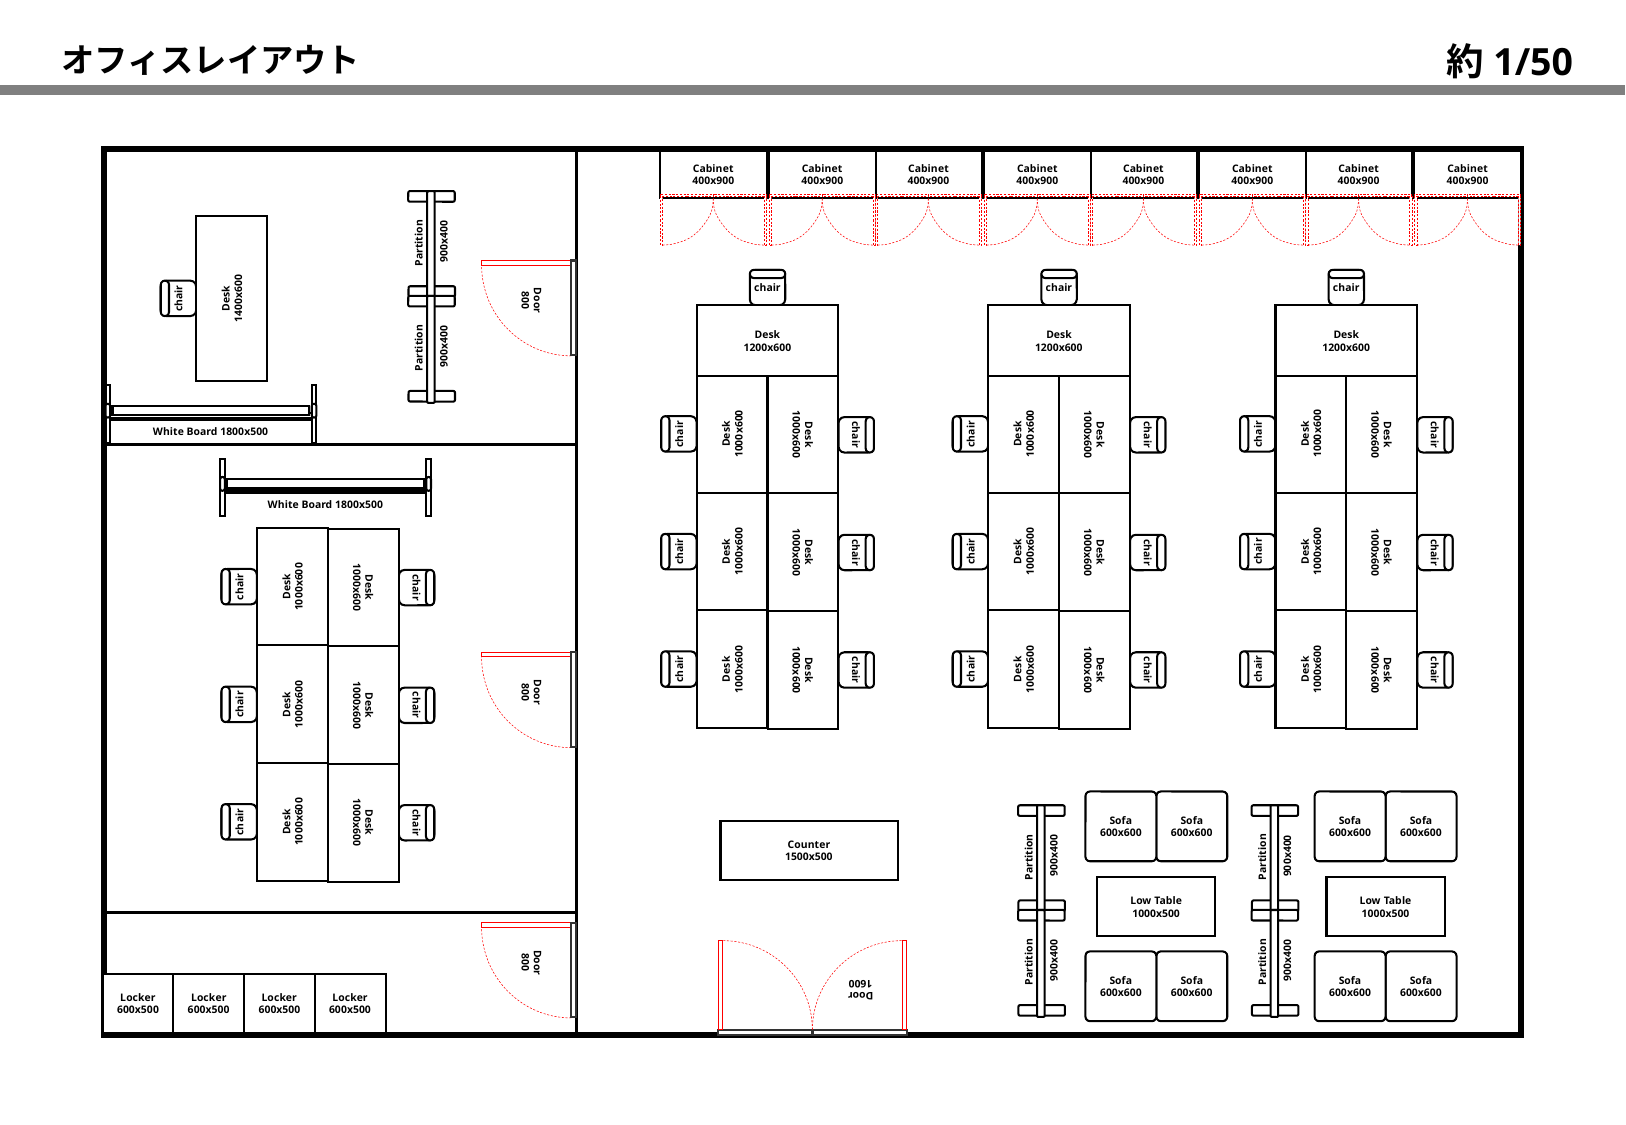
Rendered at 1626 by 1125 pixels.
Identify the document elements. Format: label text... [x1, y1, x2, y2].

text_box Sofa 600x600 [1085, 791, 1157, 862]
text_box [1306, 150, 1412, 245]
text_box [952, 269, 1166, 730]
text_box Sofa 600x600 [1314, 951, 1386, 1022]
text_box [1240, 269, 1453, 730]
text_box オフィスレイアウト [47, 31, 376, 85]
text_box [768, 150, 876, 245]
text_box Sofa 600x600 [1156, 791, 1228, 862]
text_box Low Table 1000x500 [1326, 877, 1445, 937]
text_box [660, 150, 767, 245]
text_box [220, 458, 431, 518]
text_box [984, 150, 1091, 245]
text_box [1091, 150, 1197, 245]
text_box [481, 652, 577, 748]
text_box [876, 150, 982, 245]
text_box Sofa 600x600 [1386, 791, 1457, 862]
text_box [131, 245, 297, 352]
text_box Counter 1500x500 [720, 820, 898, 880]
text_box 約1/50 [1432, 30, 1589, 85]
text_box Locker 600x500 [173, 973, 244, 1033]
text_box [718, 940, 907, 1036]
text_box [988, 835, 1095, 883]
text_box Sofa 600x600 [1085, 951, 1157, 1022]
text_box Locker 600x500 [102, 973, 173, 1033]
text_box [988, 940, 1095, 987]
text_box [661, 269, 874, 730]
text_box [378, 221, 486, 269]
text_box Sofa 600x600 [1314, 791, 1386, 862]
text_box Sofa 600x600 [1156, 951, 1228, 1022]
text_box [1414, 150, 1521, 245]
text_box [481, 260, 577, 356]
text_box Low Table 1000x500 [1097, 877, 1216, 937]
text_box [1221, 835, 1329, 883]
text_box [1221, 940, 1329, 987]
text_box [1199, 150, 1306, 245]
text_box [103, 148, 1522, 1036]
text_box Sofa 600x600 [1386, 951, 1457, 1022]
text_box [481, 922, 577, 1018]
text_box Locker 600x500 [314, 973, 386, 1033]
text_box Locker 600x500 [244, 973, 314, 1033]
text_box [105, 385, 317, 445]
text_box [221, 527, 435, 882]
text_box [378, 325, 486, 373]
